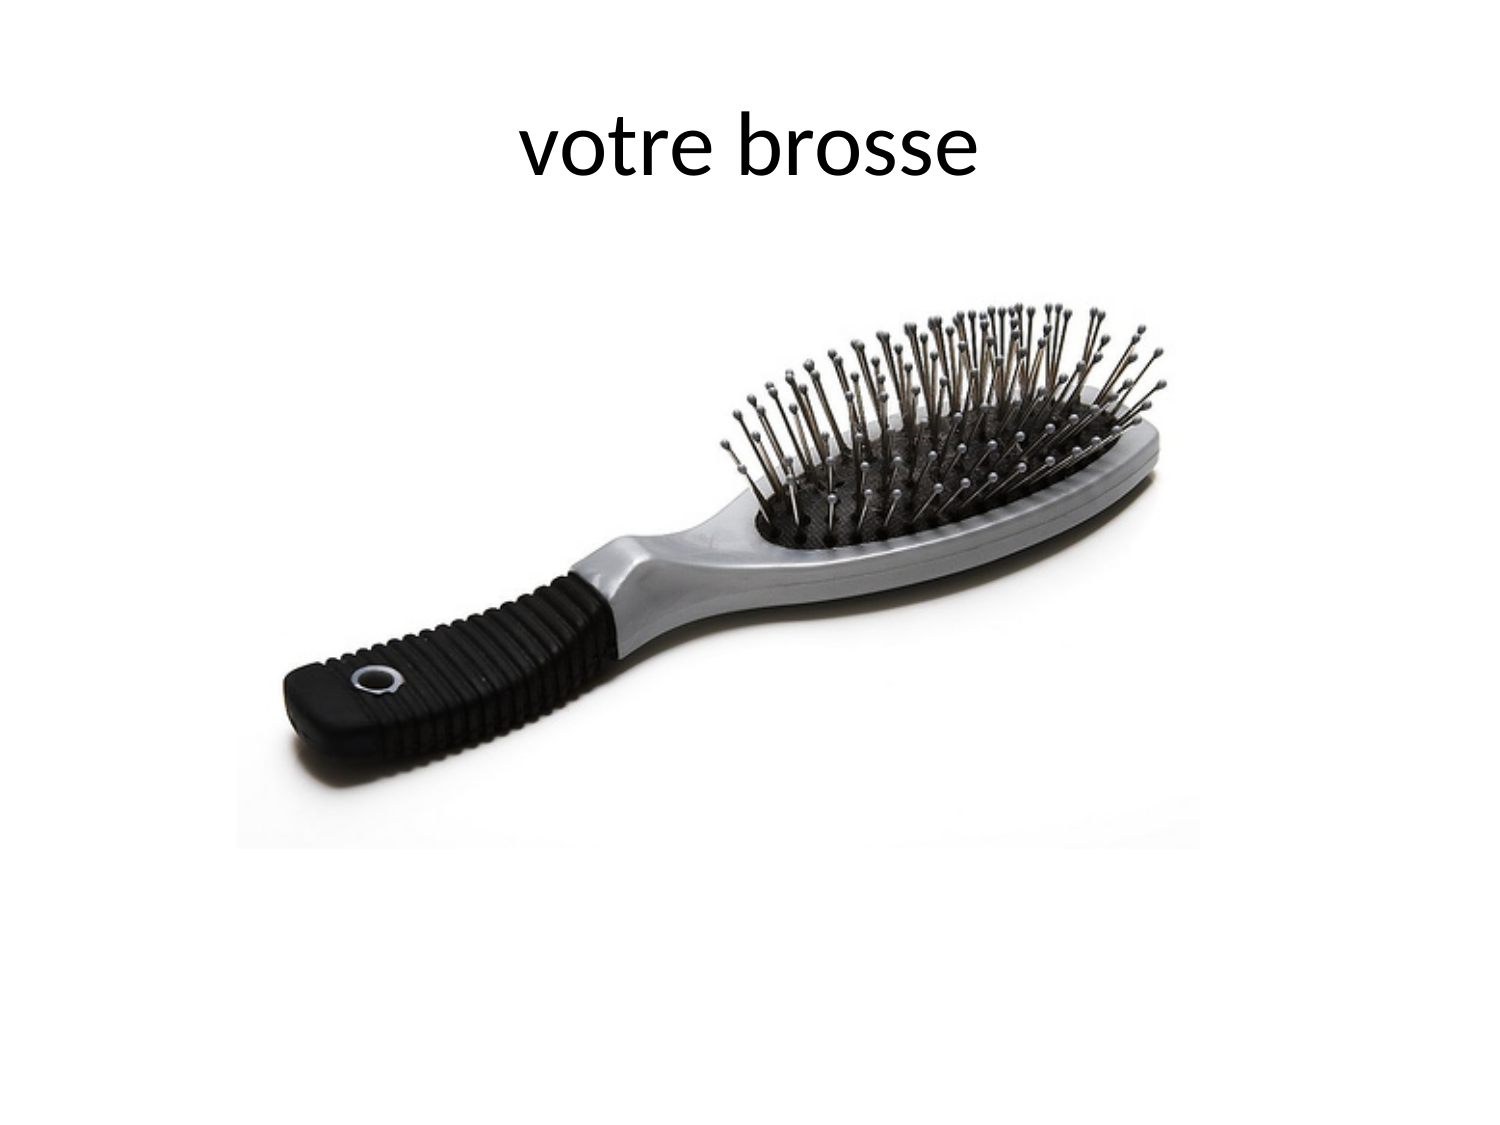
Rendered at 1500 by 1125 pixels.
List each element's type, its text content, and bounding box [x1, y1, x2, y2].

title votre brosse [75, 45, 1425, 233]
picture [237, 249, 1200, 849]
